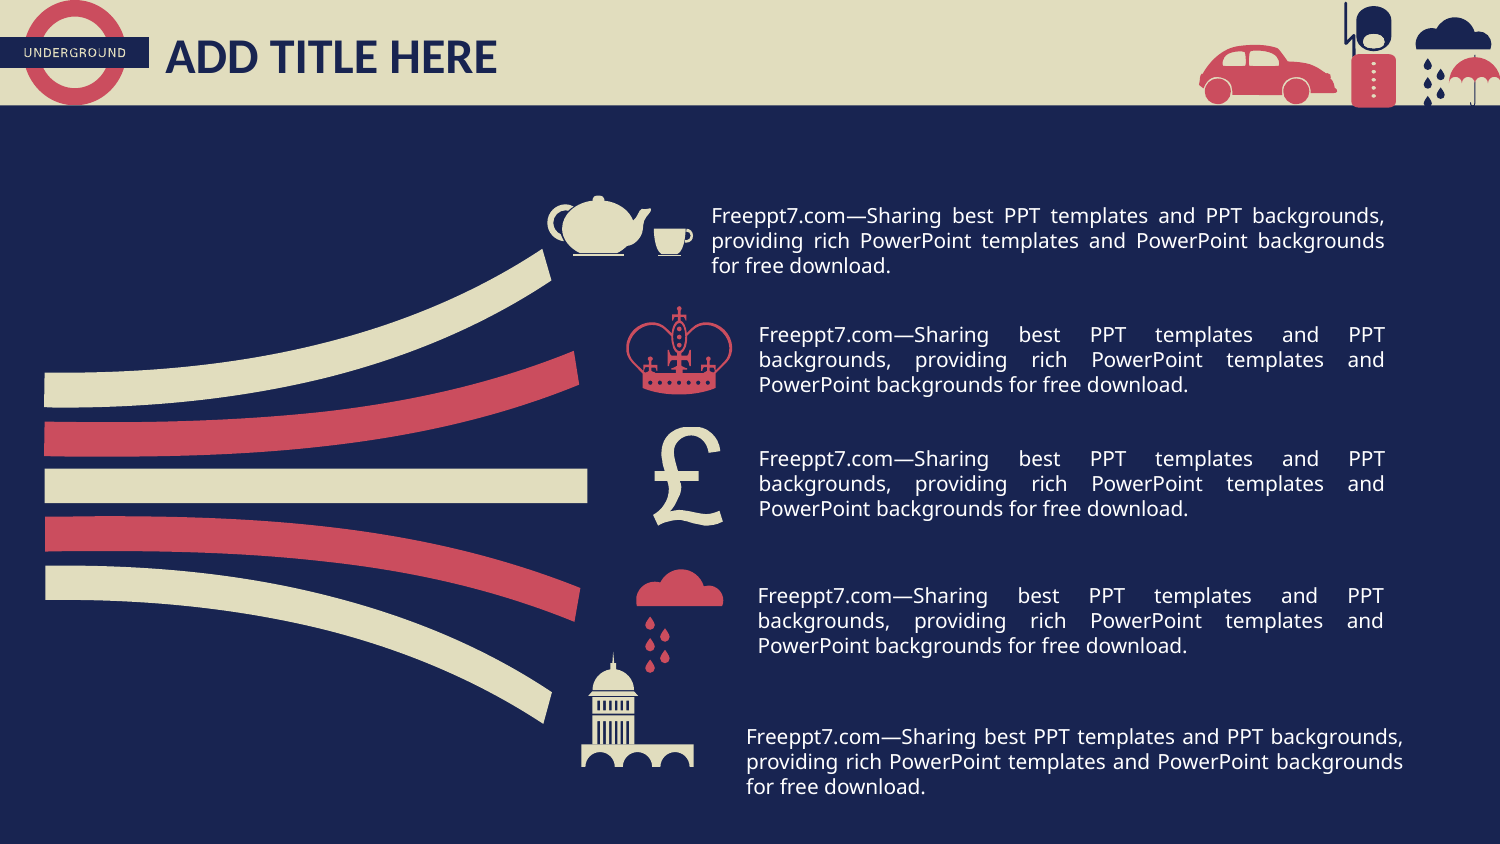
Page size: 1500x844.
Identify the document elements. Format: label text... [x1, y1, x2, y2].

text_box [44, 249, 552, 408]
text_box Freeppt7.com—Sharing best PPT templates and PPT backgrounds, providing rich PowerPoint templates and PowerPoint backgrounds for free download. [747, 316, 1397, 403]
text_box Freeppt7.com—Sharing best PPT templates and PPT backgrounds, providing rich PowerPoint templates and PowerPoint backgrounds for free download. [734, 717, 1415, 804]
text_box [0, 0, 1500, 108]
picture [652, 426, 724, 527]
text_box [45, 565, 552, 724]
picture [580, 568, 724, 768]
text_box Freeppt7.com—Sharing best PPT templates and PPT backgrounds, providing rich PowerPoint templates and PowerPoint backgrounds for free download. [747, 440, 1397, 527]
text_box [44, 350, 580, 457]
text_box [44, 468, 588, 504]
picture [626, 305, 733, 395]
picture [546, 195, 694, 257]
text_box Freeppt7.com—Sharing best PPT templates and PPT backgrounds, providing rich PowerPoint templates and PowerPoint backgrounds for free download. [746, 577, 1396, 664]
text_box [45, 516, 581, 622]
text_box Freeppt7.com—Sharing best PPT templates and PPT backgrounds, providing rich PowerPoint templates and PowerPoint backgrounds for free download. [699, 196, 1397, 283]
text_box [43, 199, 687, 767]
